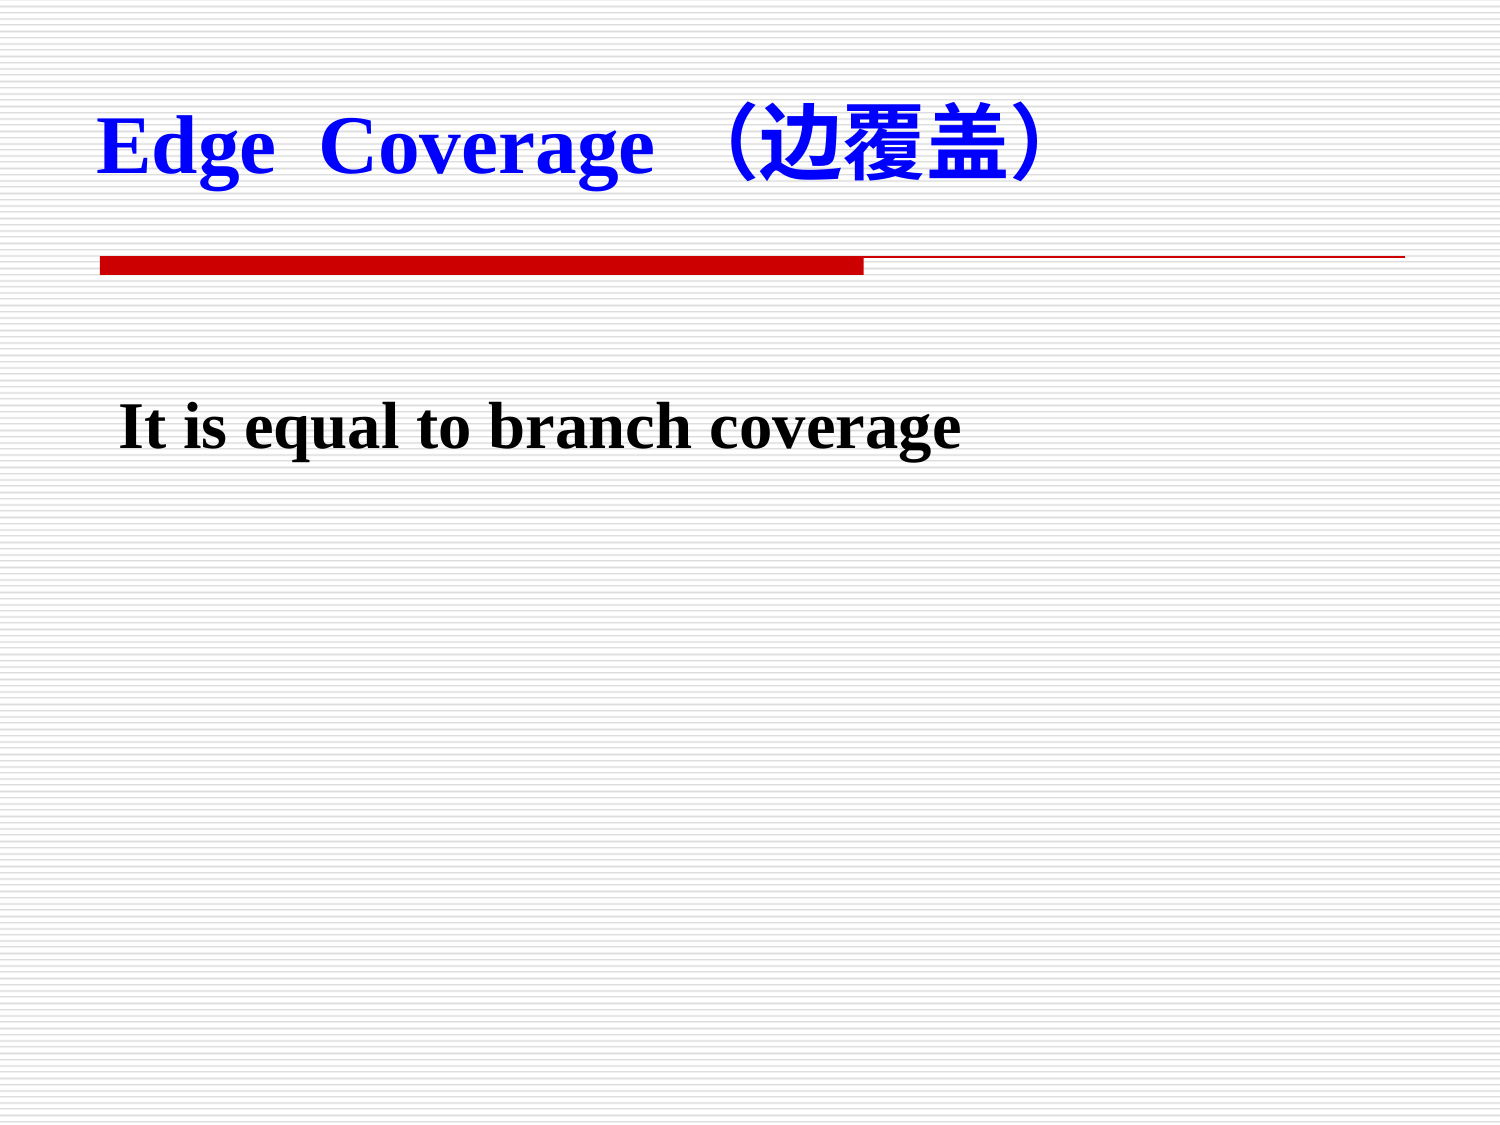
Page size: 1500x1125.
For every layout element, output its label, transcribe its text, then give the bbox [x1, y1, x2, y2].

text_box Edge Coverage（边覆盖） [81, 82, 1108, 198]
text_box It is equal to branch coverage [103, 374, 979, 470]
picture [0, 0, 1500, 1125]
